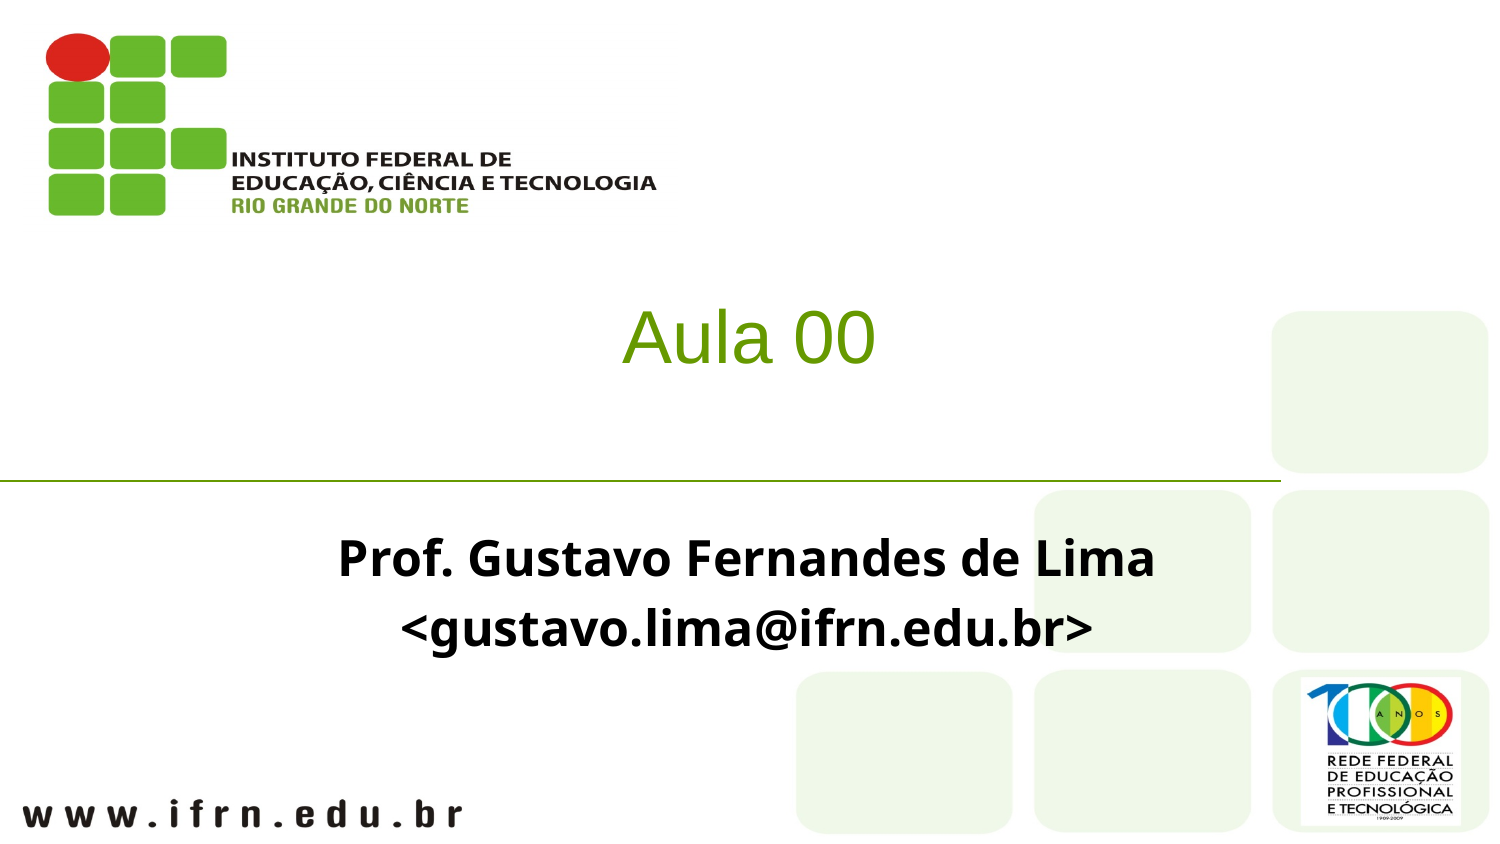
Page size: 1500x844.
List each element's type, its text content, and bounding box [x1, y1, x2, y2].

title Aula 00 [0, 237, 1500, 430]
subtitle Prof. Gustavo Fernandes de Lima <gustavo.lima@ifrn.edu.br> [222, 518, 1273, 672]
picture [23, 17, 678, 232]
picture [0, 430, 1500, 843]
